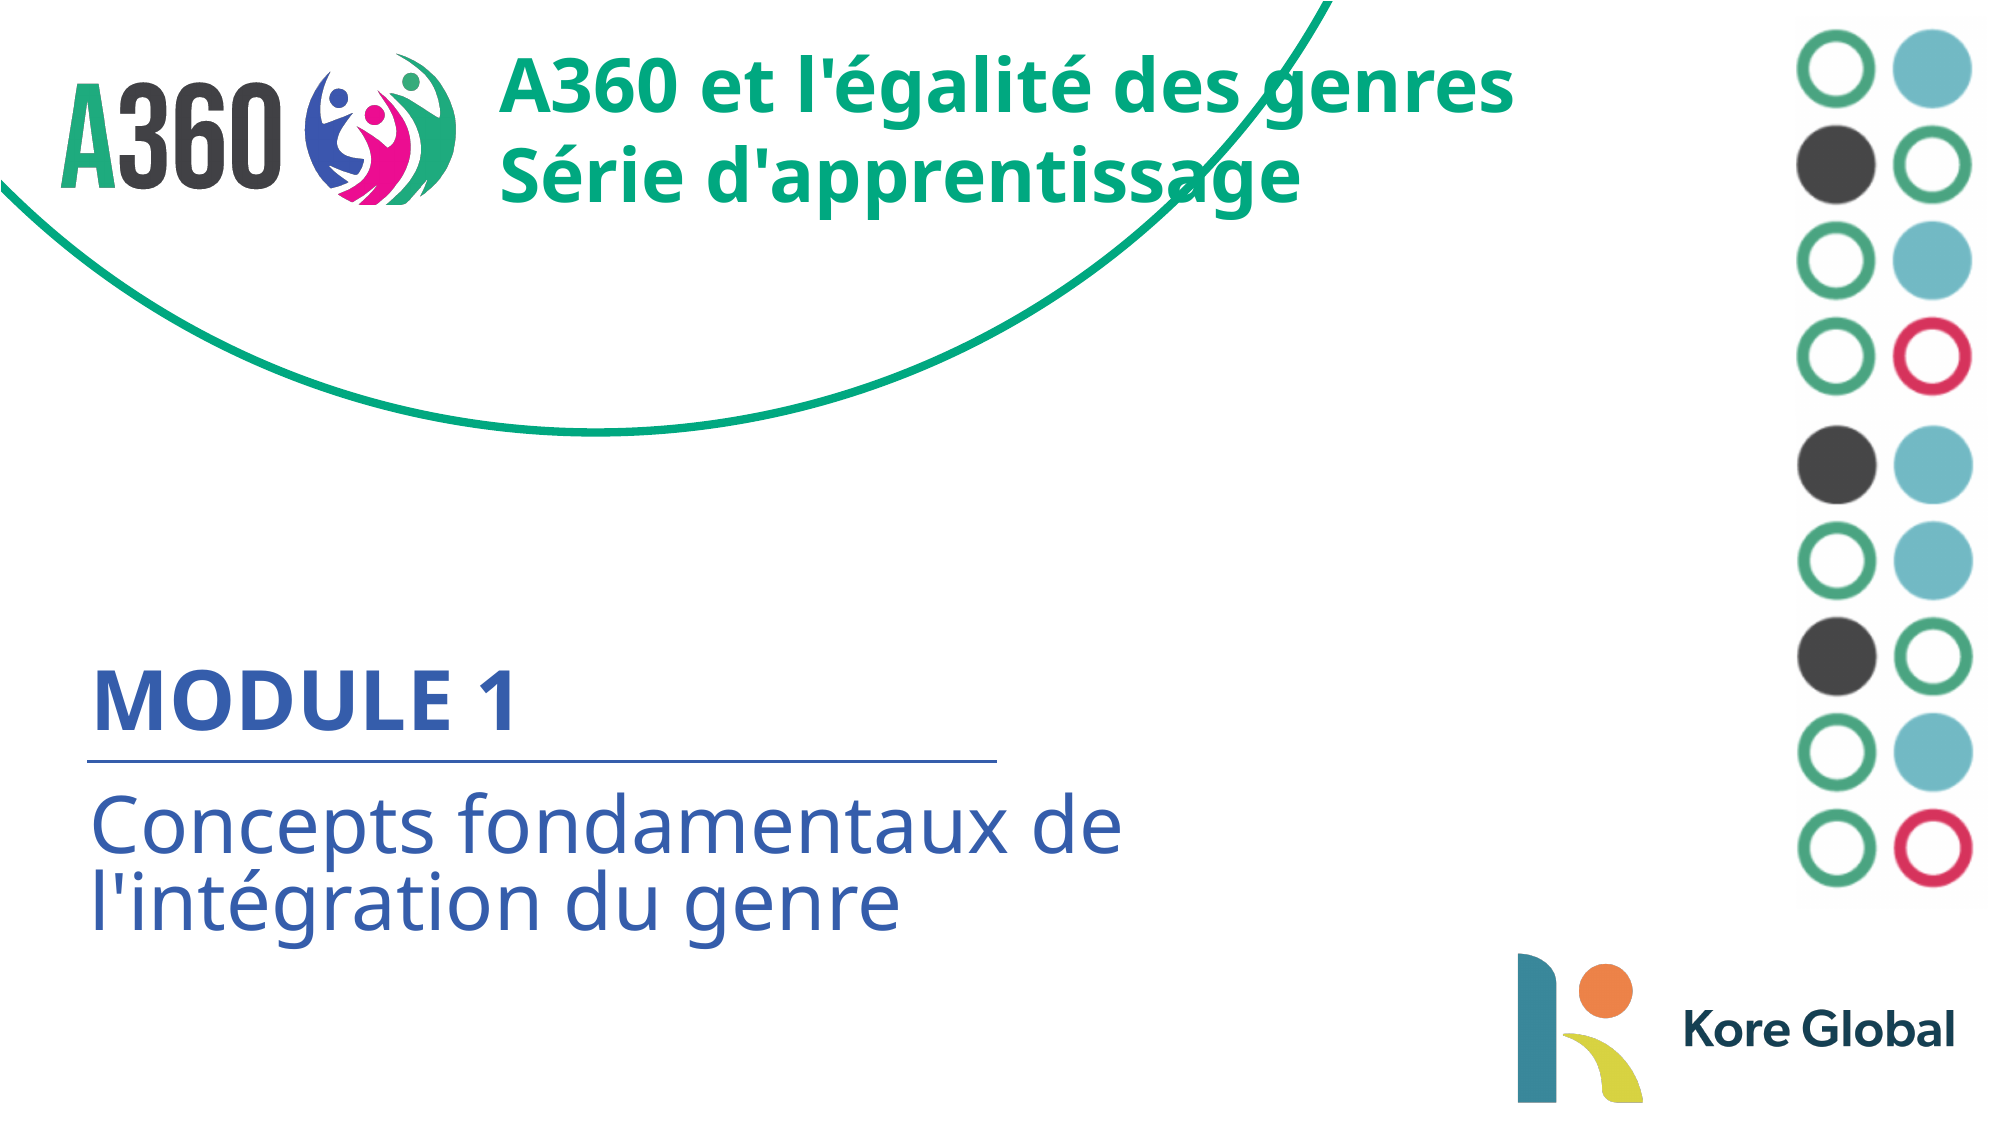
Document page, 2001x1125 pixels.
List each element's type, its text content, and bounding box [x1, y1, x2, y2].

text_box MODULE 1 [70, 627, 727, 769]
text_box A360 et l'égalité des genres Série d'apprentissage [479, 17, 1795, 240]
text_box [0, 0, 1329, 433]
list Concepts fondamentaux de l'intégration du genre [89, 792, 1168, 895]
picture [59, 51, 457, 205]
picture [1508, 946, 1963, 1113]
picture [1645, 417, 2000, 908]
picture [1690, 16, 2000, 416]
